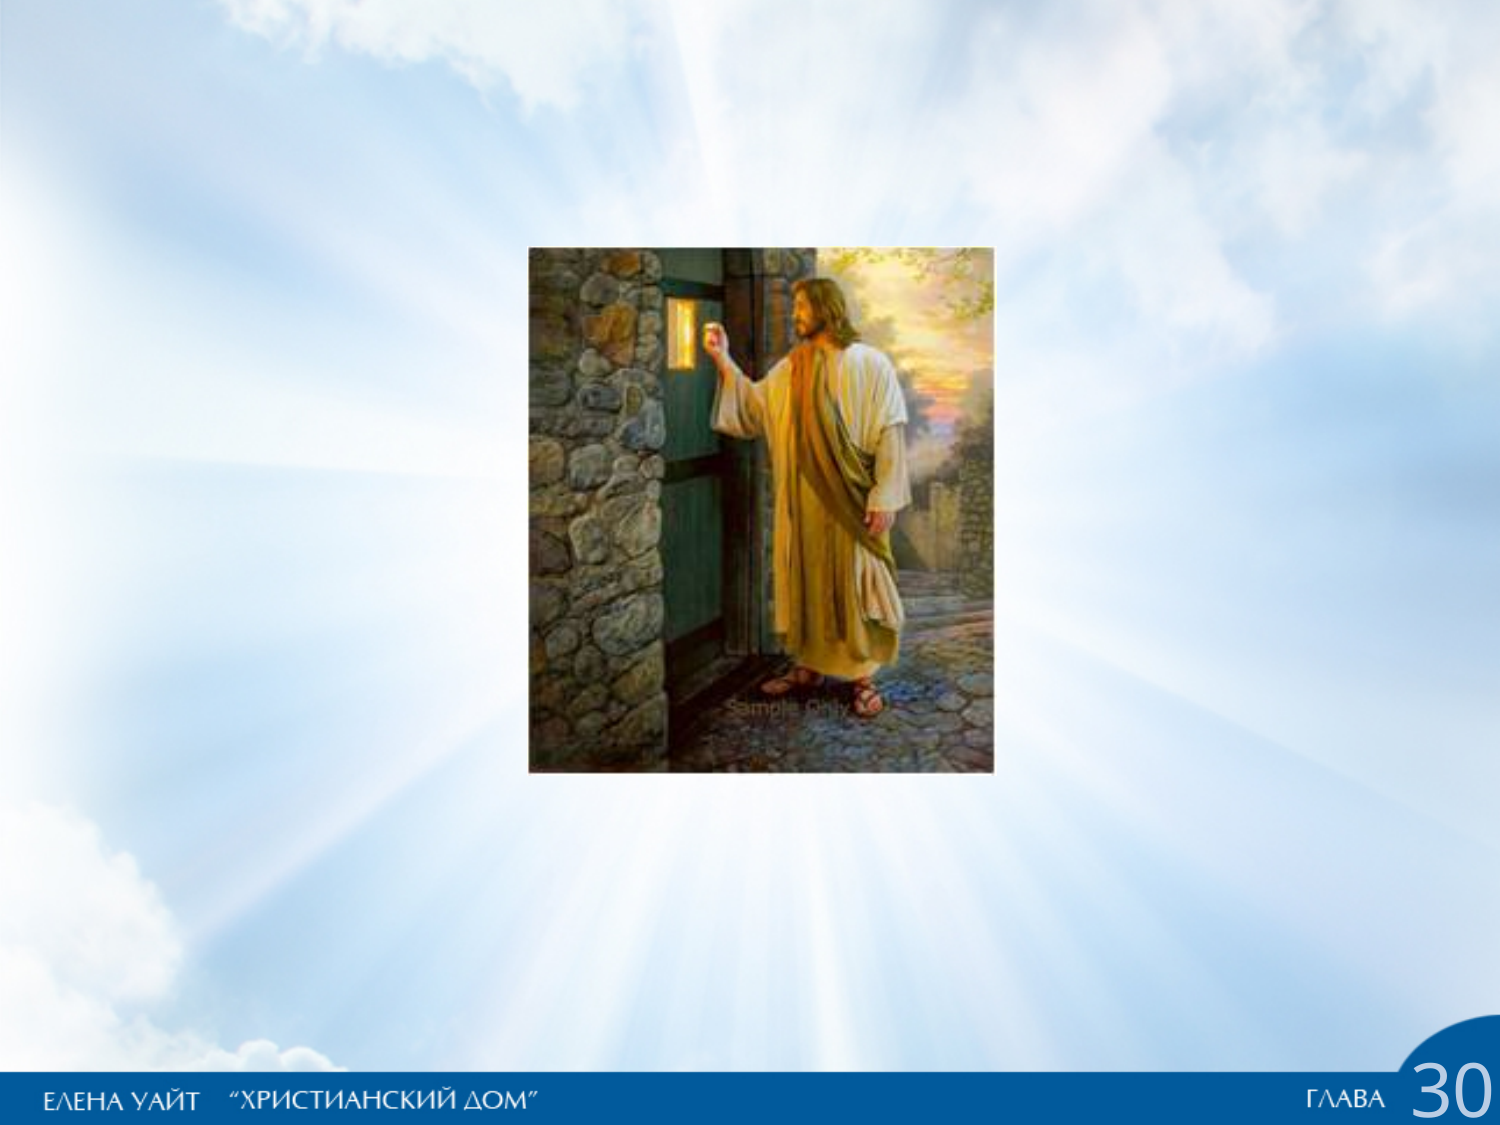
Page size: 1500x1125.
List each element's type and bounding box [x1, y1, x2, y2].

list [527, 245, 997, 776]
picture [0, 0, 1500, 1125]
